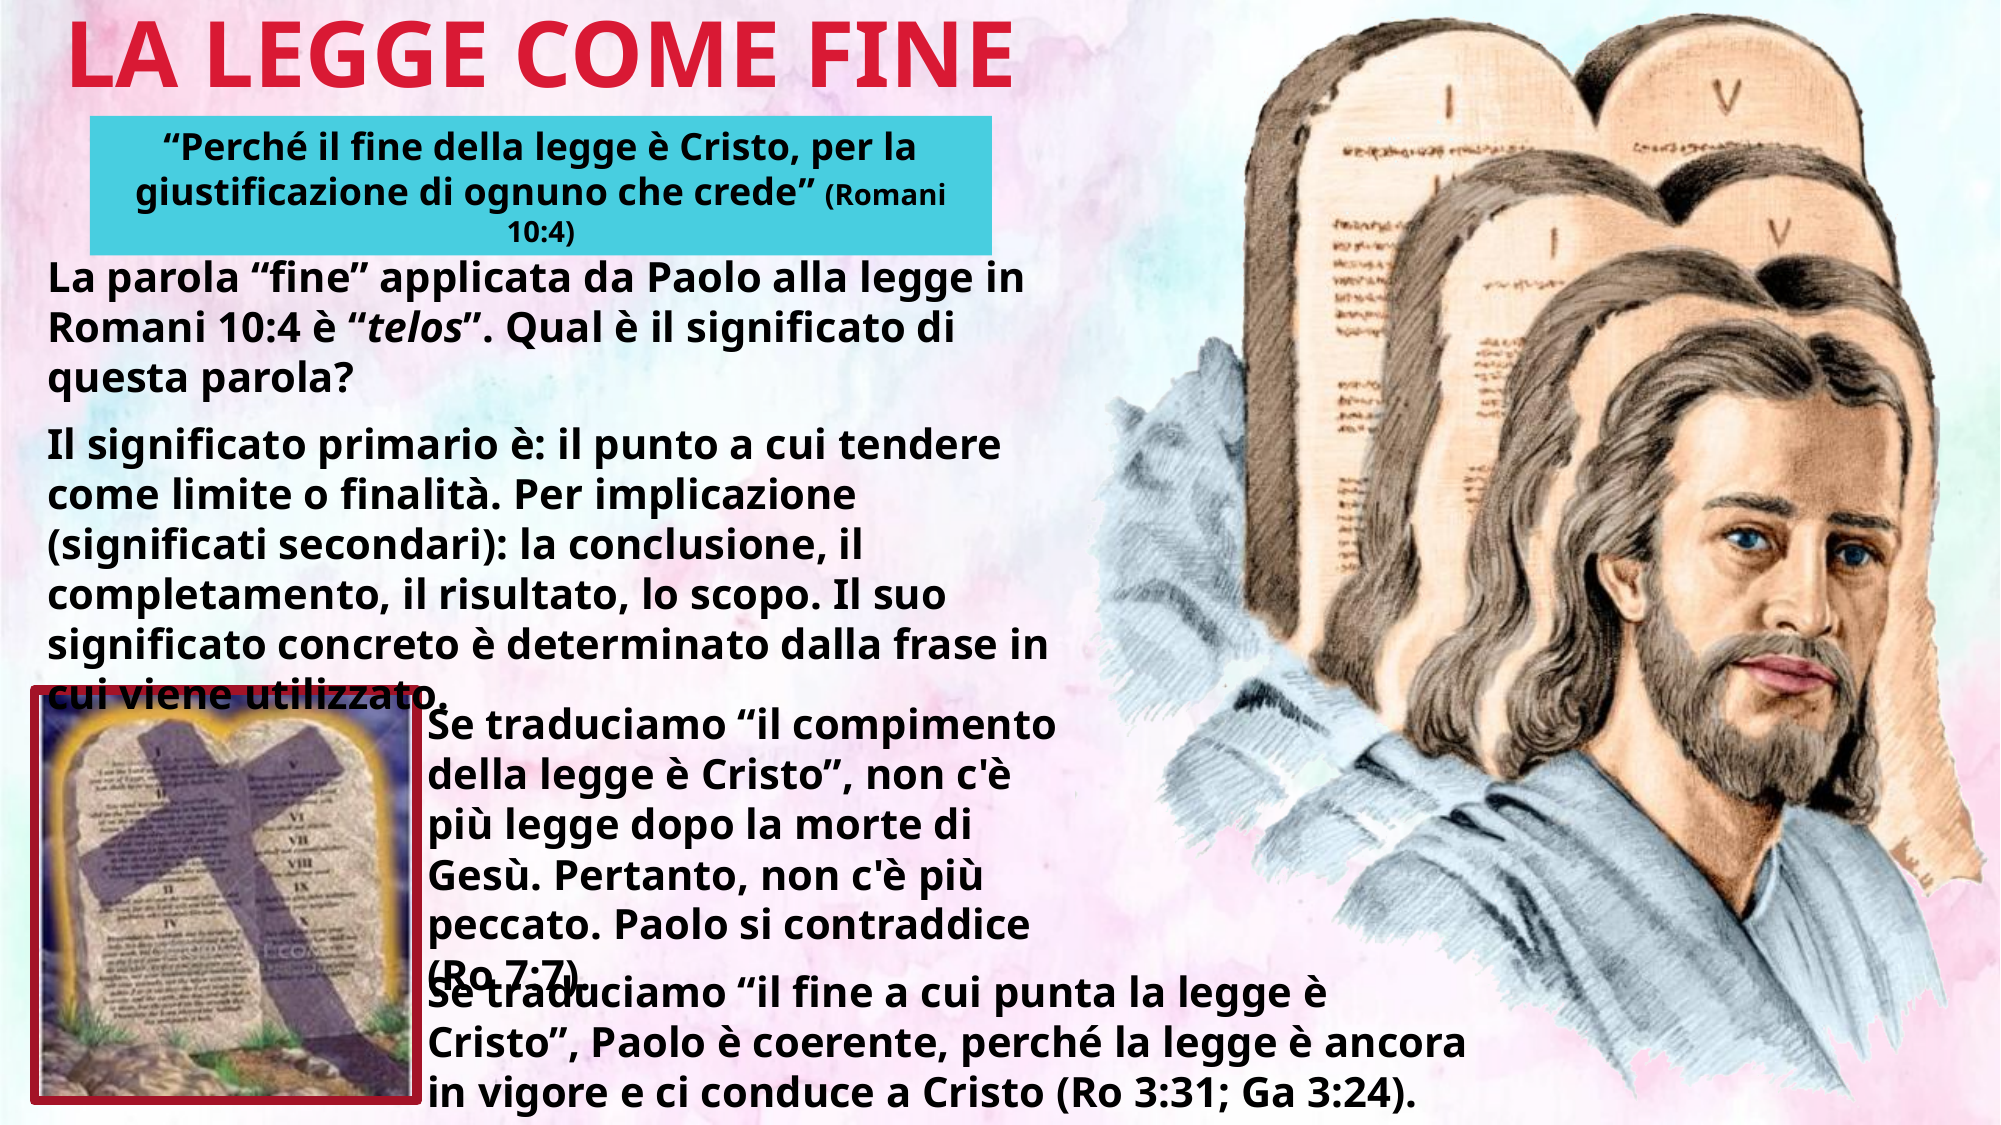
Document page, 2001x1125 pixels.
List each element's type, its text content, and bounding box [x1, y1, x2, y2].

text_box La parola “fine” applicata da Paolo alla legge in Romani 10:4 è “telos”. Qual è il significato di questa parola? [32, 243, 1069, 409]
text_box LA LEGGE COME FINE [0, 0, 1072, 114]
picture [1074, 0, 1990, 1125]
text_box “Perché il fine della legge è Cristo, per la giustificazione di ognuno che crede” (Romani 10:4) [89, 115, 992, 243]
text_box Se traduciamo “il compimento della legge è Cristo”, non c'è più legge dopo la morte di Gesù. Pertanto, non c'è più peccato. Paolo si contraddice (Ro 7:7). [424, 726, 1071, 958]
picture [38, 693, 414, 1097]
text_box Il significato primario è: il punto a cui tendere come limite o finalità. Per implicazione (significati secondari): la conclusione, il completamento, il risultato, lo scopo. Il suo significato concreto è determinato dalla frase in cui viene utilizzato. [32, 410, 1071, 726]
text_box Se traduciamo “il fine a cui punta la legge è Cristo”, Paolo è coerente, perché la legge è ancora in vigore e ci conduce a Cristo (Ro 3:31; Ga 3:24). [412, 958, 1072, 1124]
